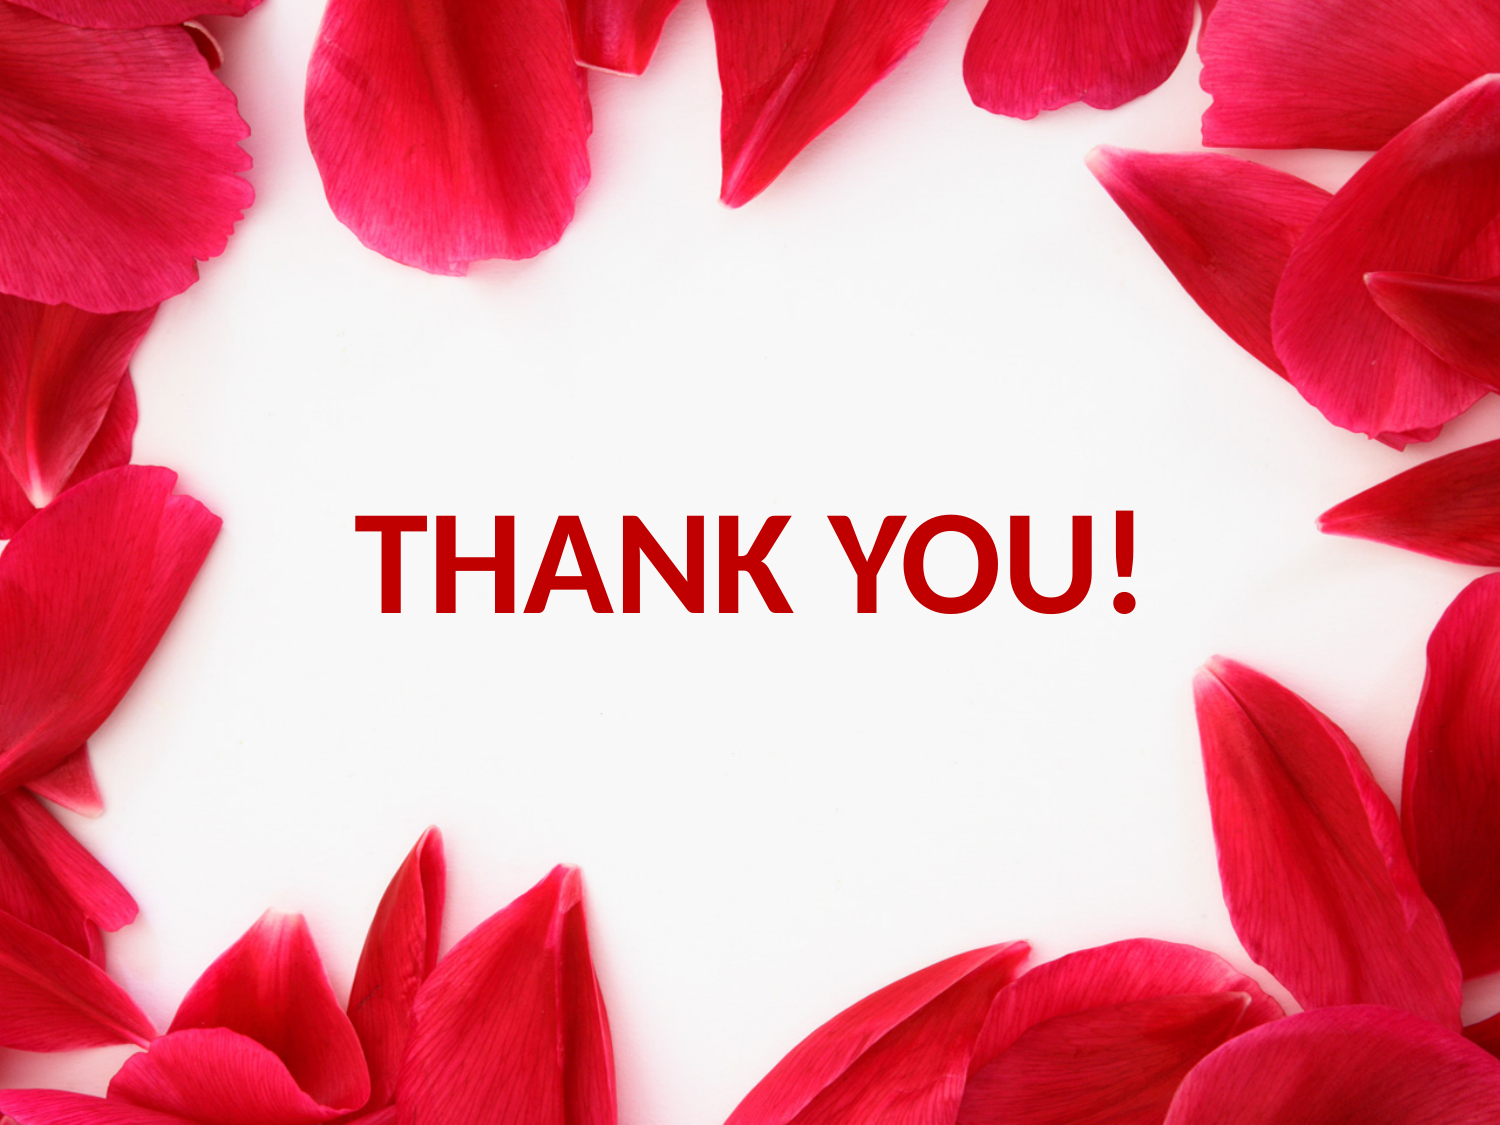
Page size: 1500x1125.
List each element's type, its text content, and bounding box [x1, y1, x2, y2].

text_box THANK YOU! [339, 456, 1165, 652]
picture [0, 0, 1500, 1125]
